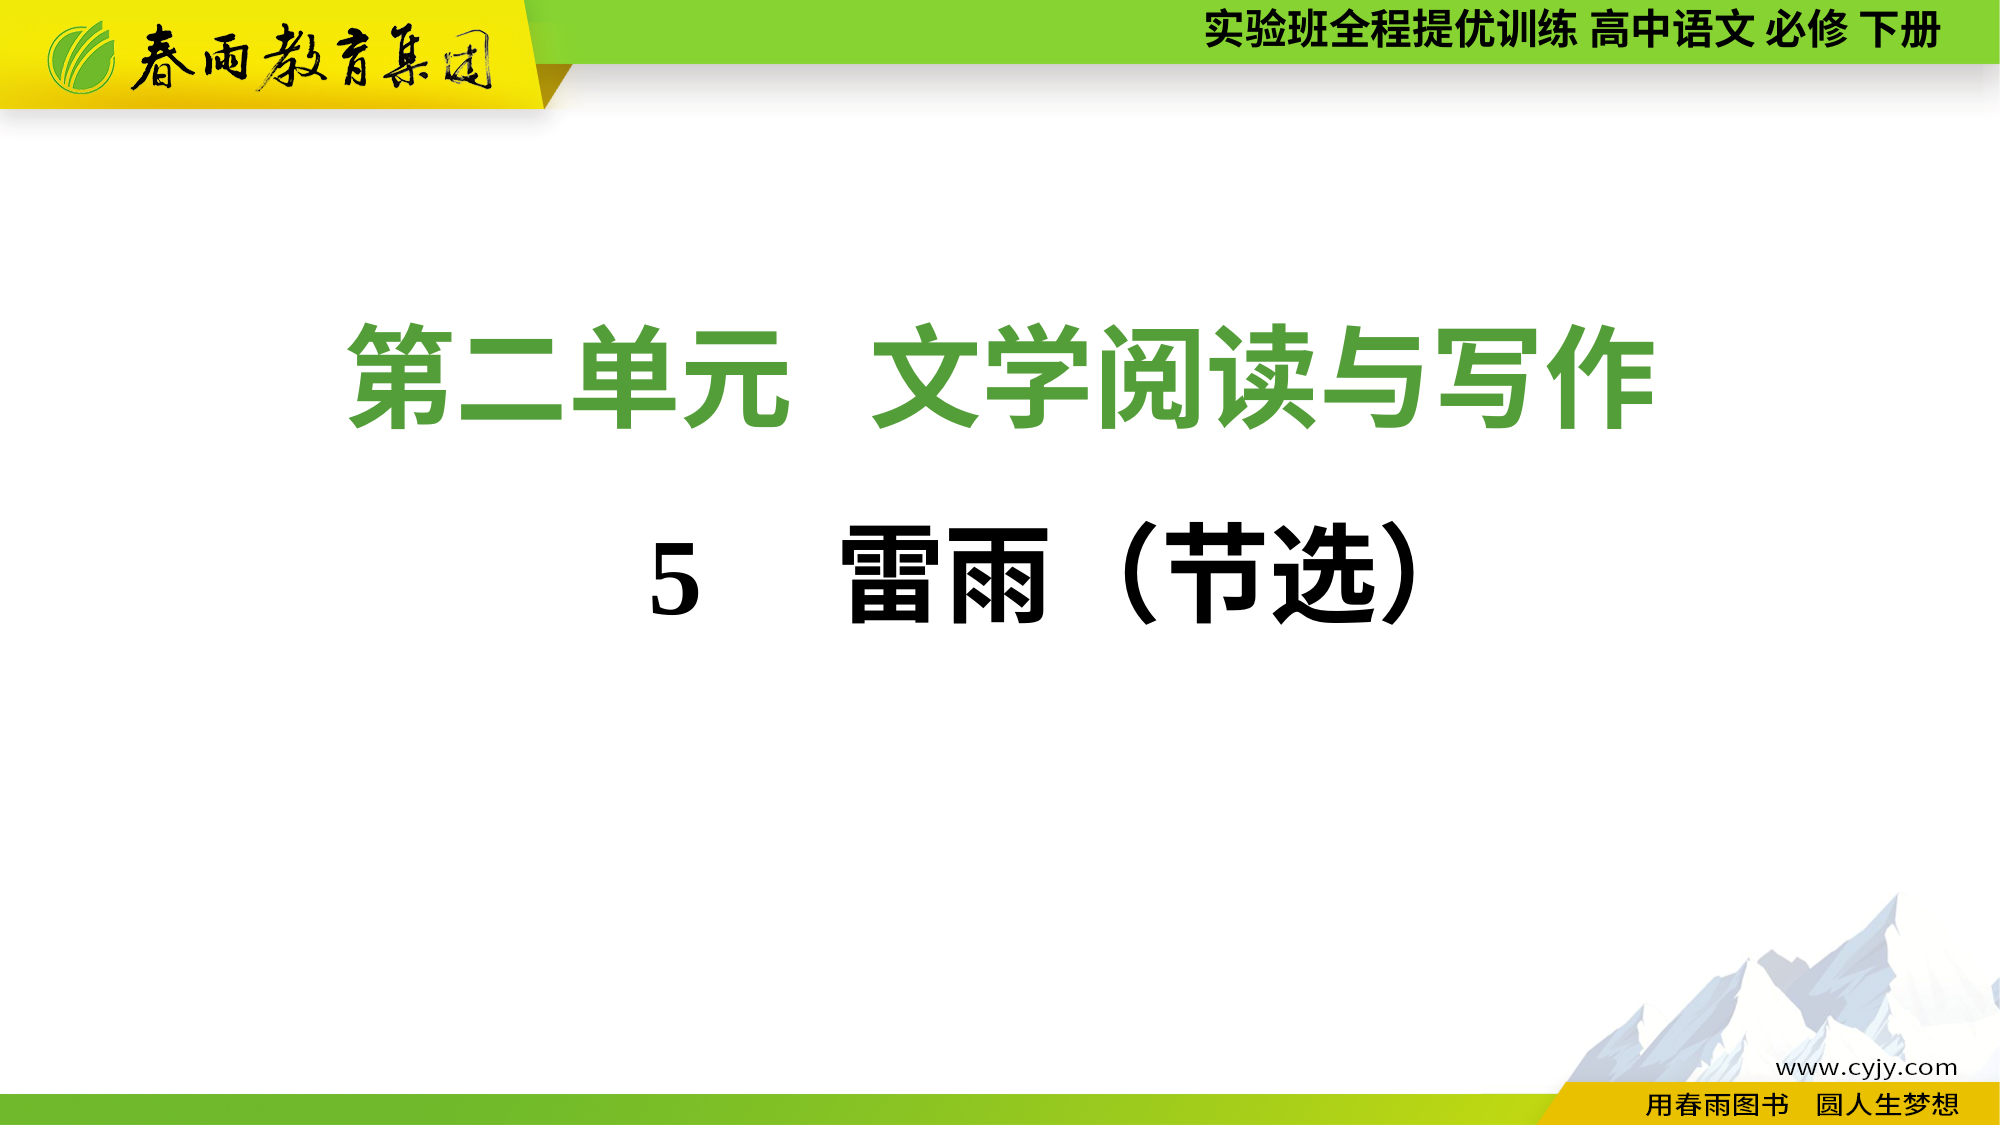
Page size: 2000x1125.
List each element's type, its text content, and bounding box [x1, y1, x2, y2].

picture [0, 0, 2000, 1125]
text_box 第二单元 文学阅读与写作 5 雷雨（节选） [54, 231, 1946, 644]
